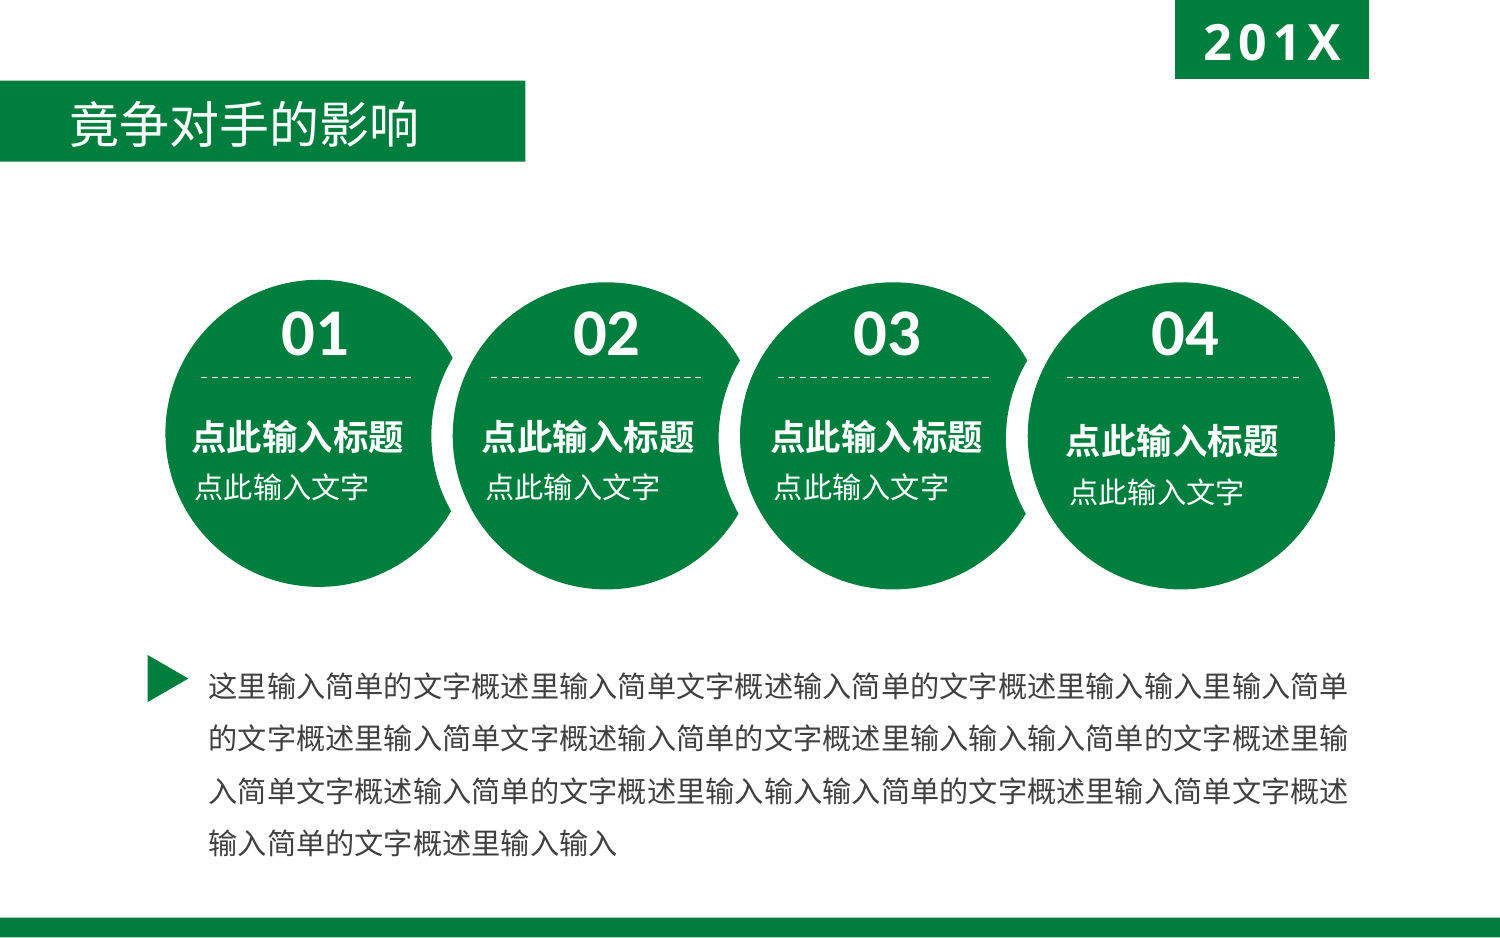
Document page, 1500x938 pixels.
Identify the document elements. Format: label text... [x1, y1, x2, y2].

text_box 点此输入文字 [470, 453, 758, 512]
text_box 点此输入标题 [755, 396, 1043, 465]
text_box 点此输入标题 [176, 396, 463, 465]
text_box 03 [839, 281, 937, 376]
text_box [184, 512, 453, 589]
text_box 点此输入标题 [1051, 401, 1338, 470]
text_box [1173, 0, 1371, 81]
text_box 01 [266, 281, 364, 376]
text_box 点此输入文字 [179, 453, 467, 512]
text_box 点此输入文字 [759, 453, 1046, 512]
text_box [163, 284, 455, 502]
text_box 点此输入标题 [467, 396, 754, 465]
text_box 这里输入简单的文字概述里输入简单文字概述输入简单的文字概述里输入输入里输入简单的文字概述里输入简单文字概述输入简单的文字概述里输入输入输入简单的文字概述里输入简单文字概述输入简单的文字概述里输入输入输入简单的文字概述里输入简单文字概述输入简单的文字概述里输入输入 [193, 643, 1376, 868]
text_box [743, 286, 1030, 453]
text_box [455, 287, 742, 453]
text_box 02 [558, 281, 656, 376]
text_box 04 [1136, 281, 1235, 376]
text_box [757, 465, 1028, 592]
text_box 点此输入文字 [1054, 458, 1342, 517]
text_box [145, 653, 191, 704]
text_box [467, 465, 741, 592]
text_box [286, 277, 352, 281]
text_box [0, 79, 528, 164]
text_box 201X [1188, 3, 1356, 78]
text_box 竟争对手的影响 [55, 85, 435, 161]
text_box [1030, 286, 1334, 592]
text_box [0, 916, 1500, 938]
